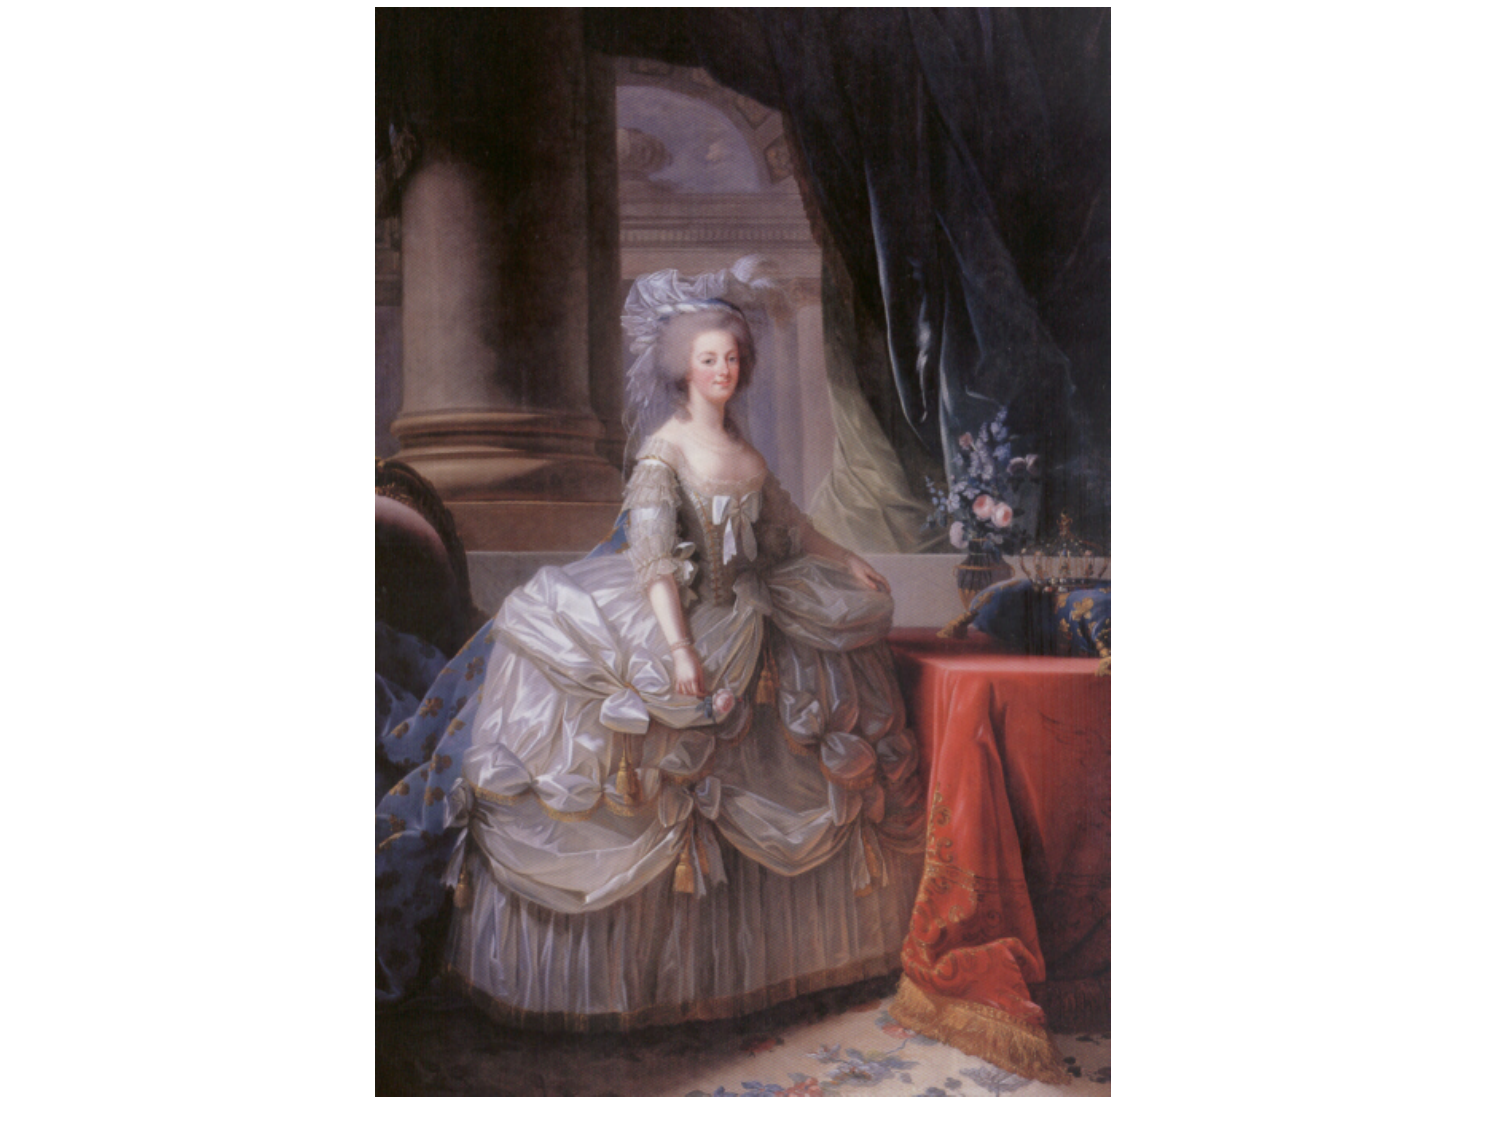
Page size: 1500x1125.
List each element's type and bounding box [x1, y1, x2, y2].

picture [374, 6, 1112, 1098]
